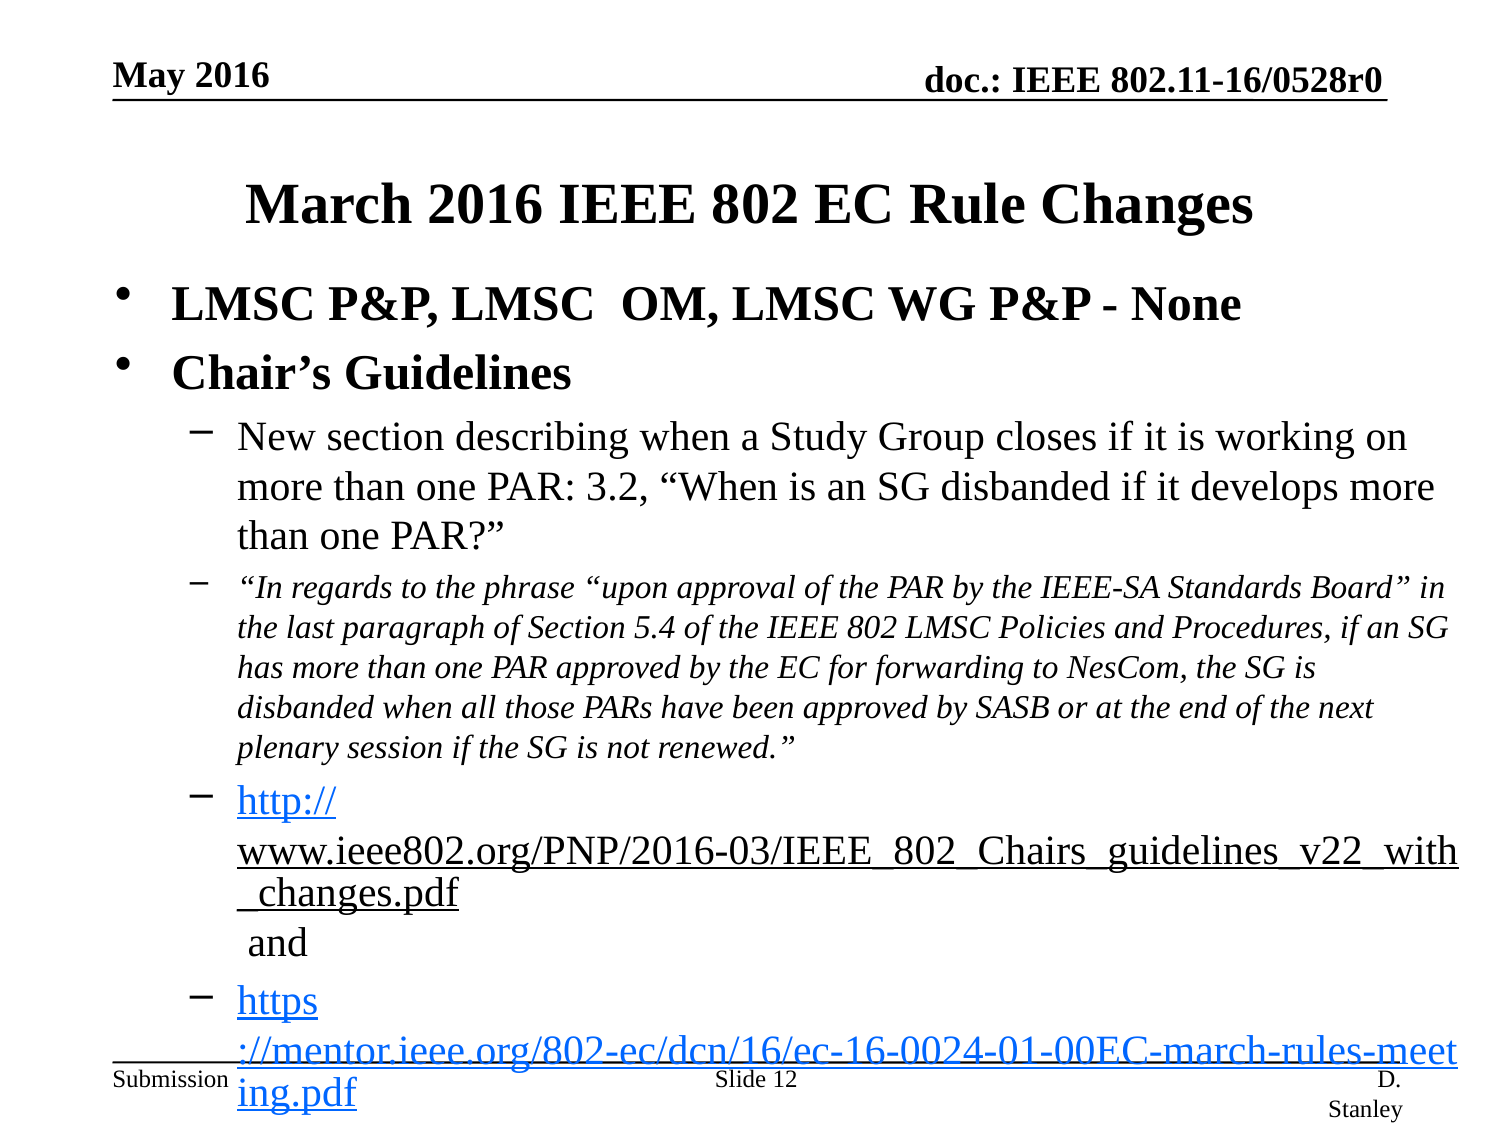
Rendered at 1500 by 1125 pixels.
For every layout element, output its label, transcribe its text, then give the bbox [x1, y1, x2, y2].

title March 2016 IEEE 802 EC Rule Changes [24, 112, 1476, 288]
slide_number Slide 12 [712, 1061, 800, 1093]
footer D. Stanley, HP Enterprise [1324, 1061, 1402, 1093]
list LMSC P&P, LMSC OM, LMSC WG P&P - None Chair’s Guidelines New section describing when a Study Group closes if it is working on more than one PAR: 3.2, “When is an SG disbanded if it develops more than one PAR?” “In regards to the phrase “upon approval of the PAR by the IEEE-SA Standards Board” in the last paragraph of Section 5.4 of the IEEE 802 LMSC Policies and Procedures, if an SG has more than one PAR approved by the EC for forwarding to NesCom, the SG is disbanded when all those PARs have been approved by SASB or at the end of the next plenary session if the SG is not renewed.” http://www.ieee802.org/PNP/2016-03/IEEE_802_Chairs_guidelines_v22_with_changes.pdf and https://mentor.ieee.org/802-ec/dcn/16/ec-16-0024-01-00EC-march-rules-meeting.pdf [99, 262, 1476, 1101]
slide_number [112, 49, 401, 96]
